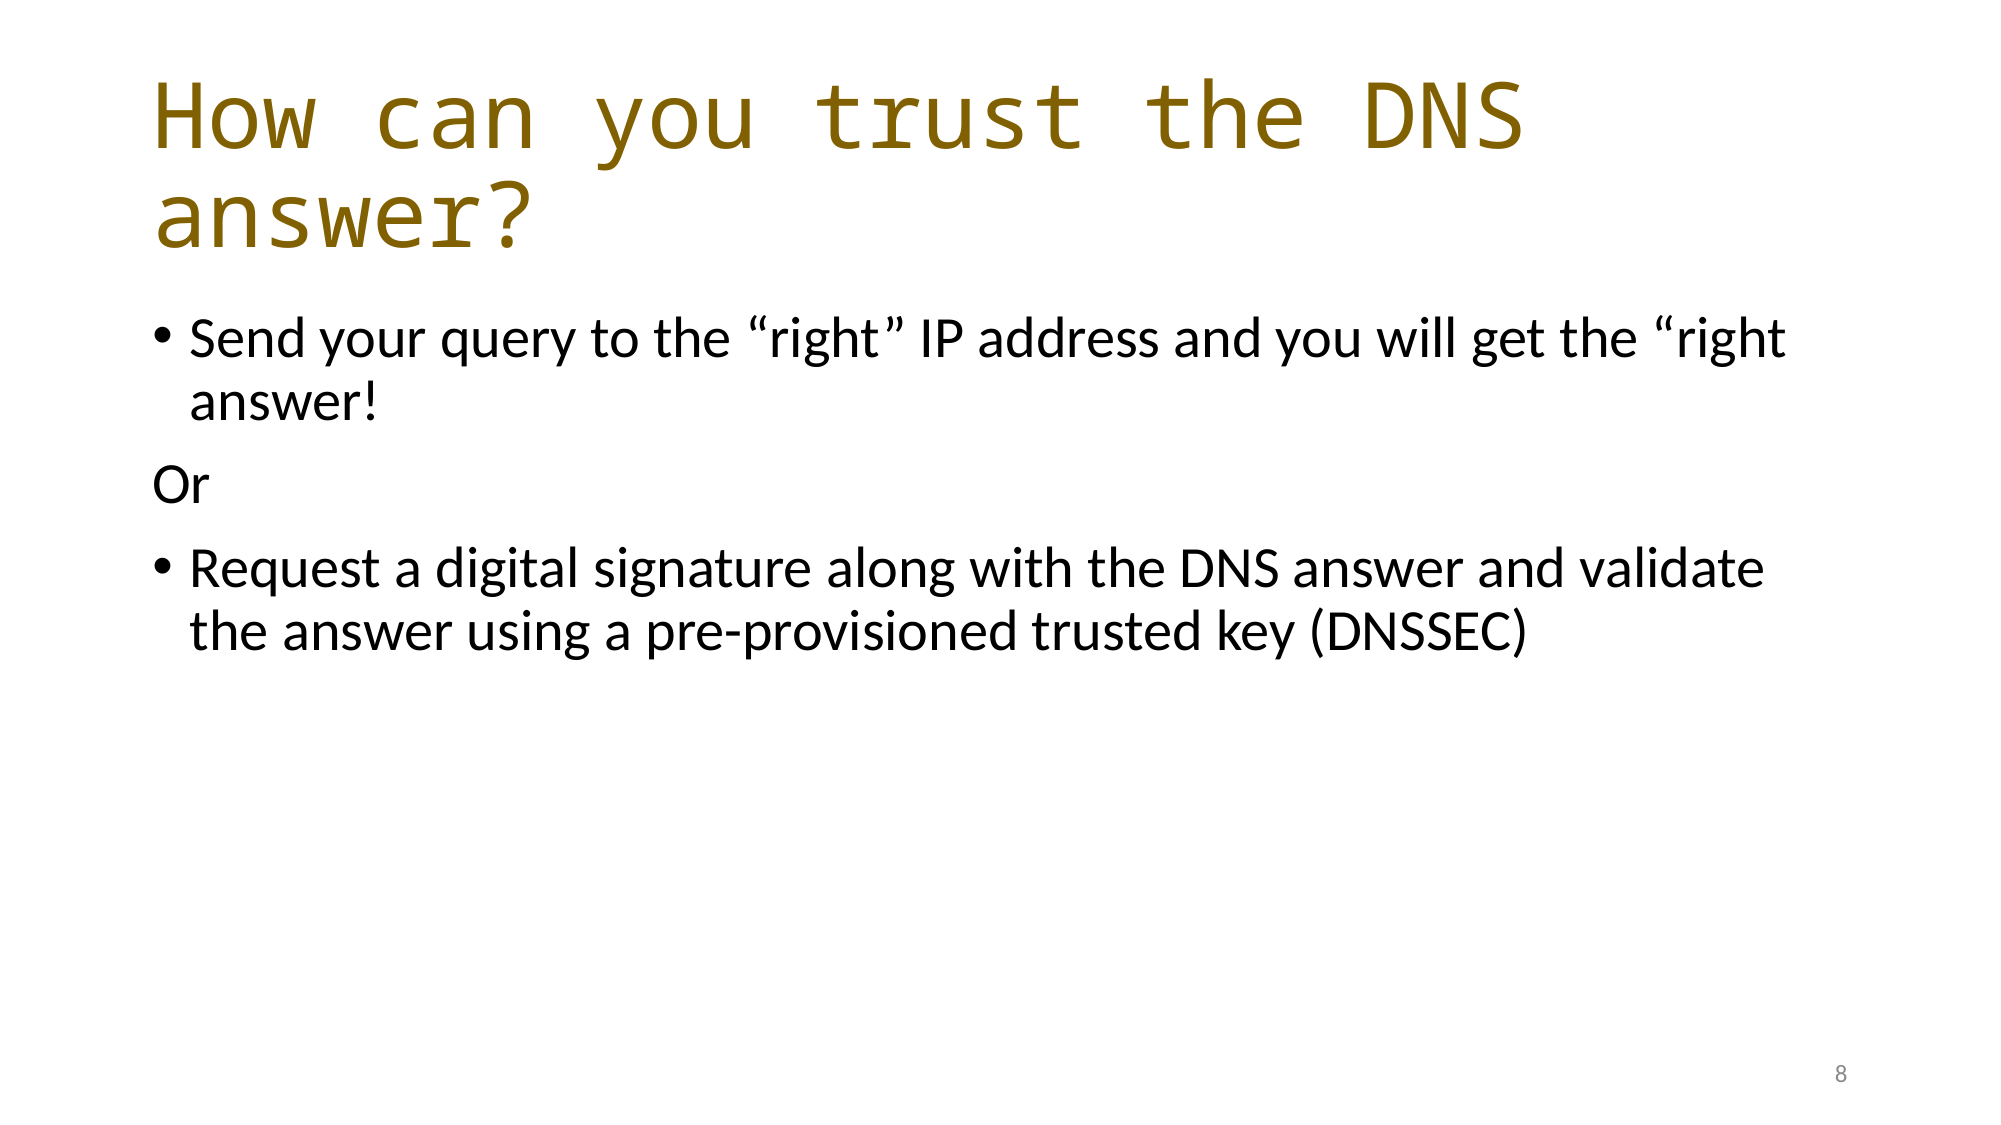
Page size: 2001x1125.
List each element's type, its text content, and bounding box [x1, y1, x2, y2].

list Send your query to the “right” IP address and you will get the “right answer! Or Request a digital signature along with the DNS answer and validate the answer using a pre-provisioned trusted key (DNSSEC) [137, 299, 1863, 1014]
slide_number 8 [1412, 1042, 1863, 1103]
title How can you trust the DNS answer? [137, 59, 1863, 278]
